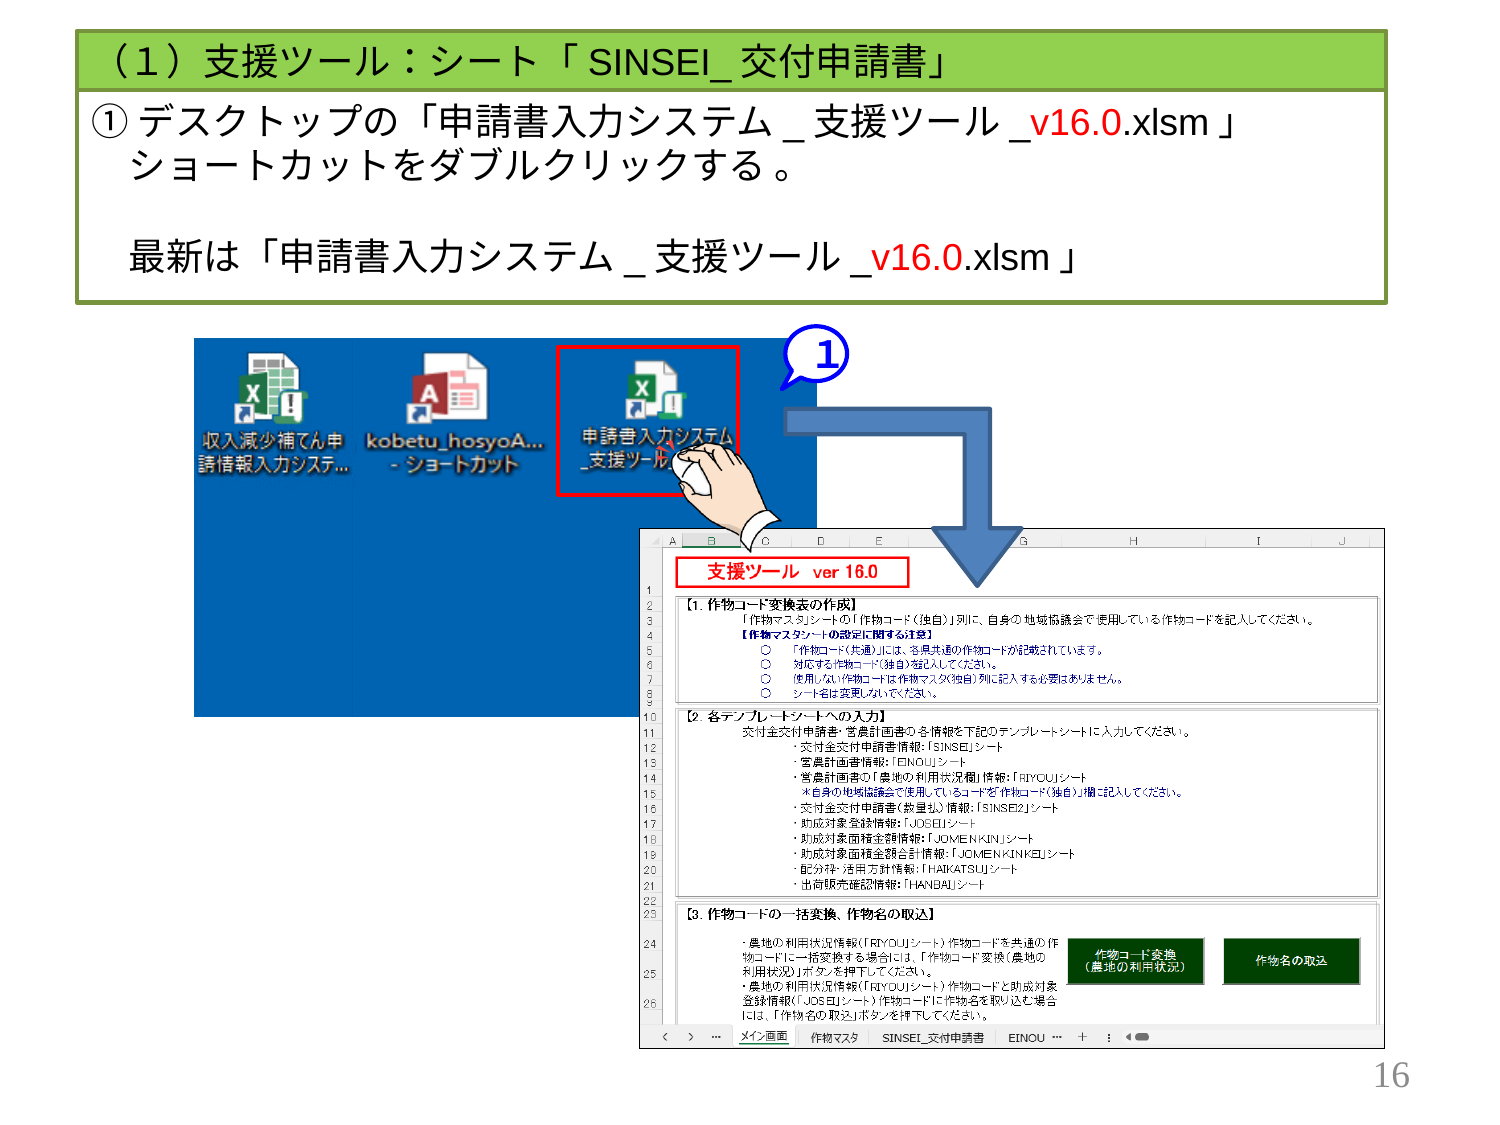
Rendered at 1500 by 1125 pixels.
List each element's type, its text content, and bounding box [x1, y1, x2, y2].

slide_number 15 [1074, 1042, 1425, 1103]
text_box １ [789, 324, 850, 383]
picture [194, 337, 1385, 1049]
text_box [822, 406, 993, 526]
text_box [76, 30, 1387, 303]
